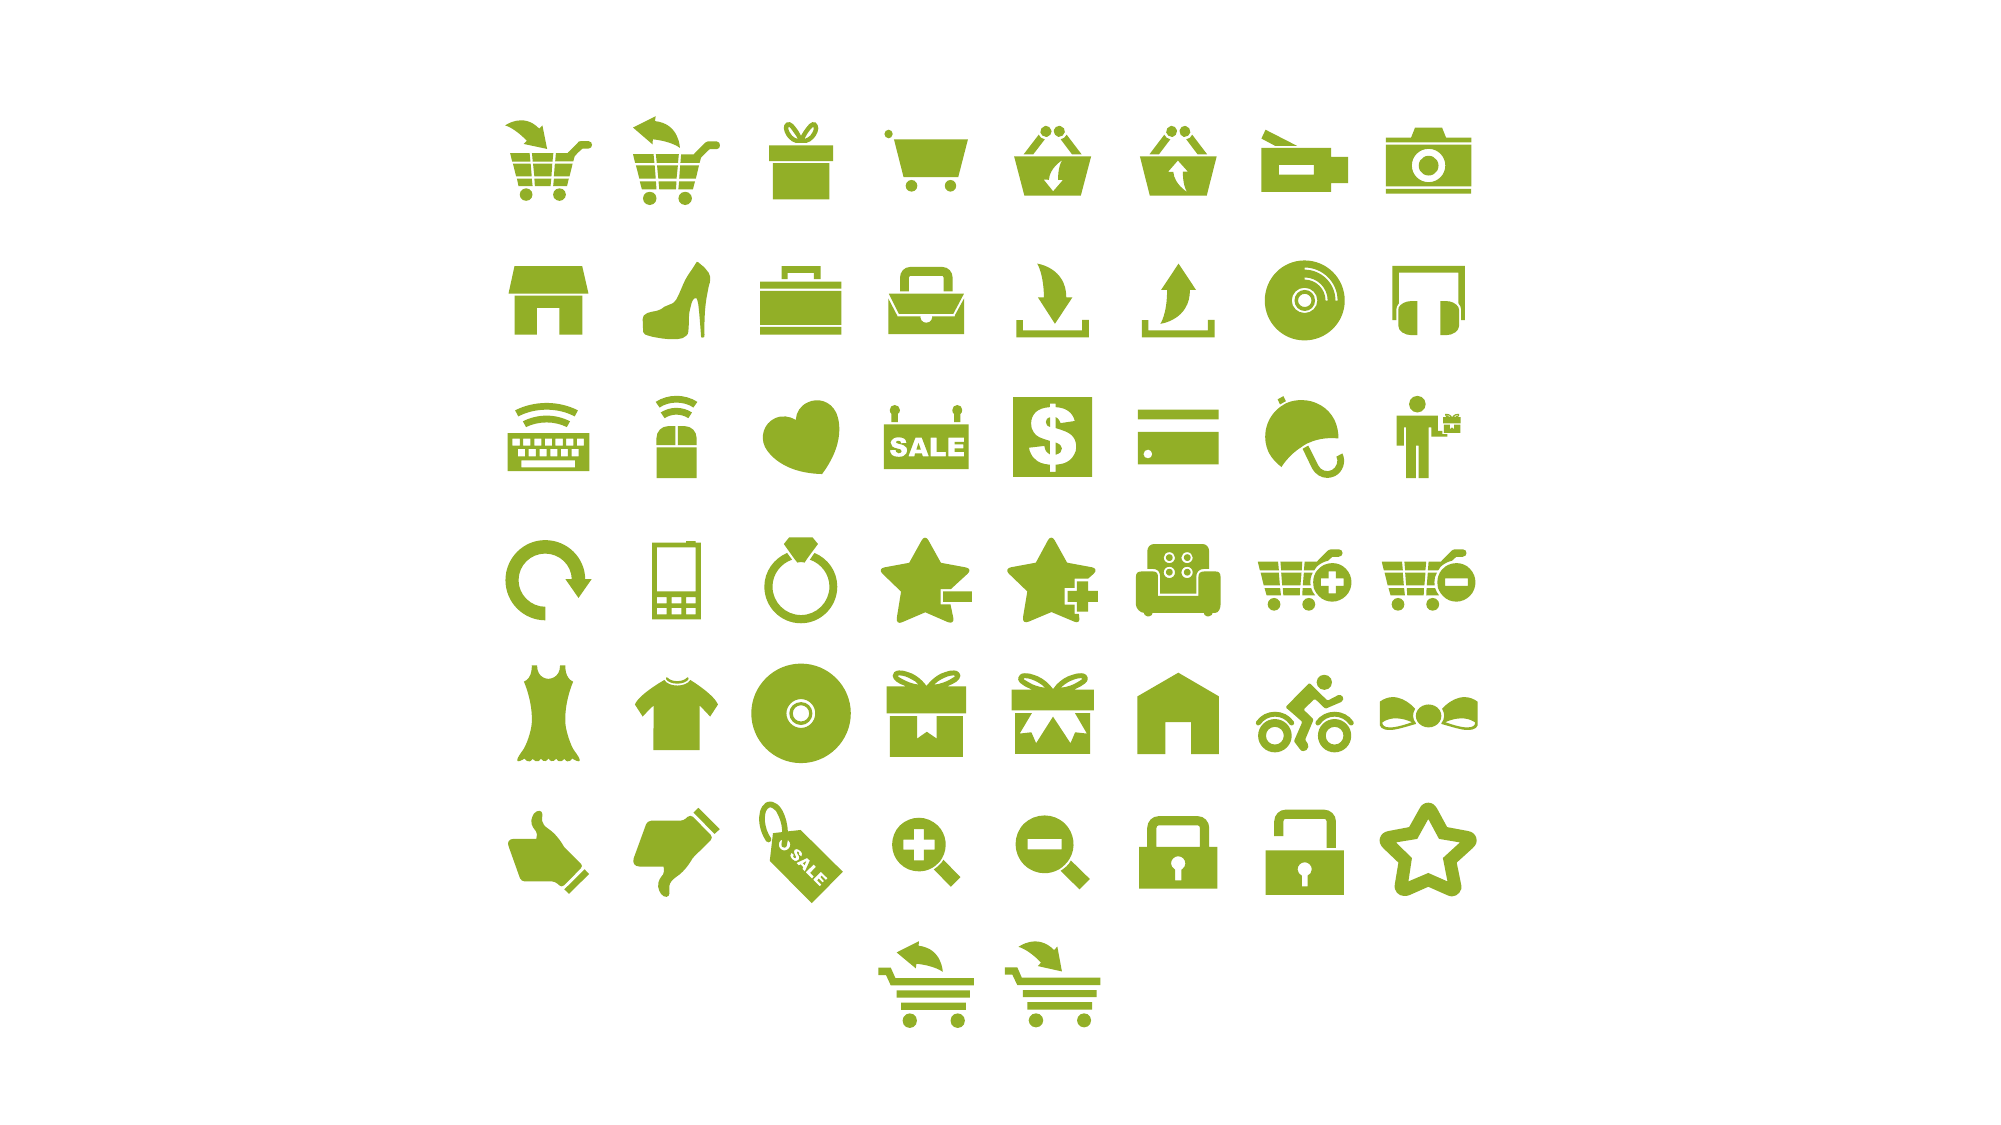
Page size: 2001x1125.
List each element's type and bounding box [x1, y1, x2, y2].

text_box [505, 111, 1479, 1028]
